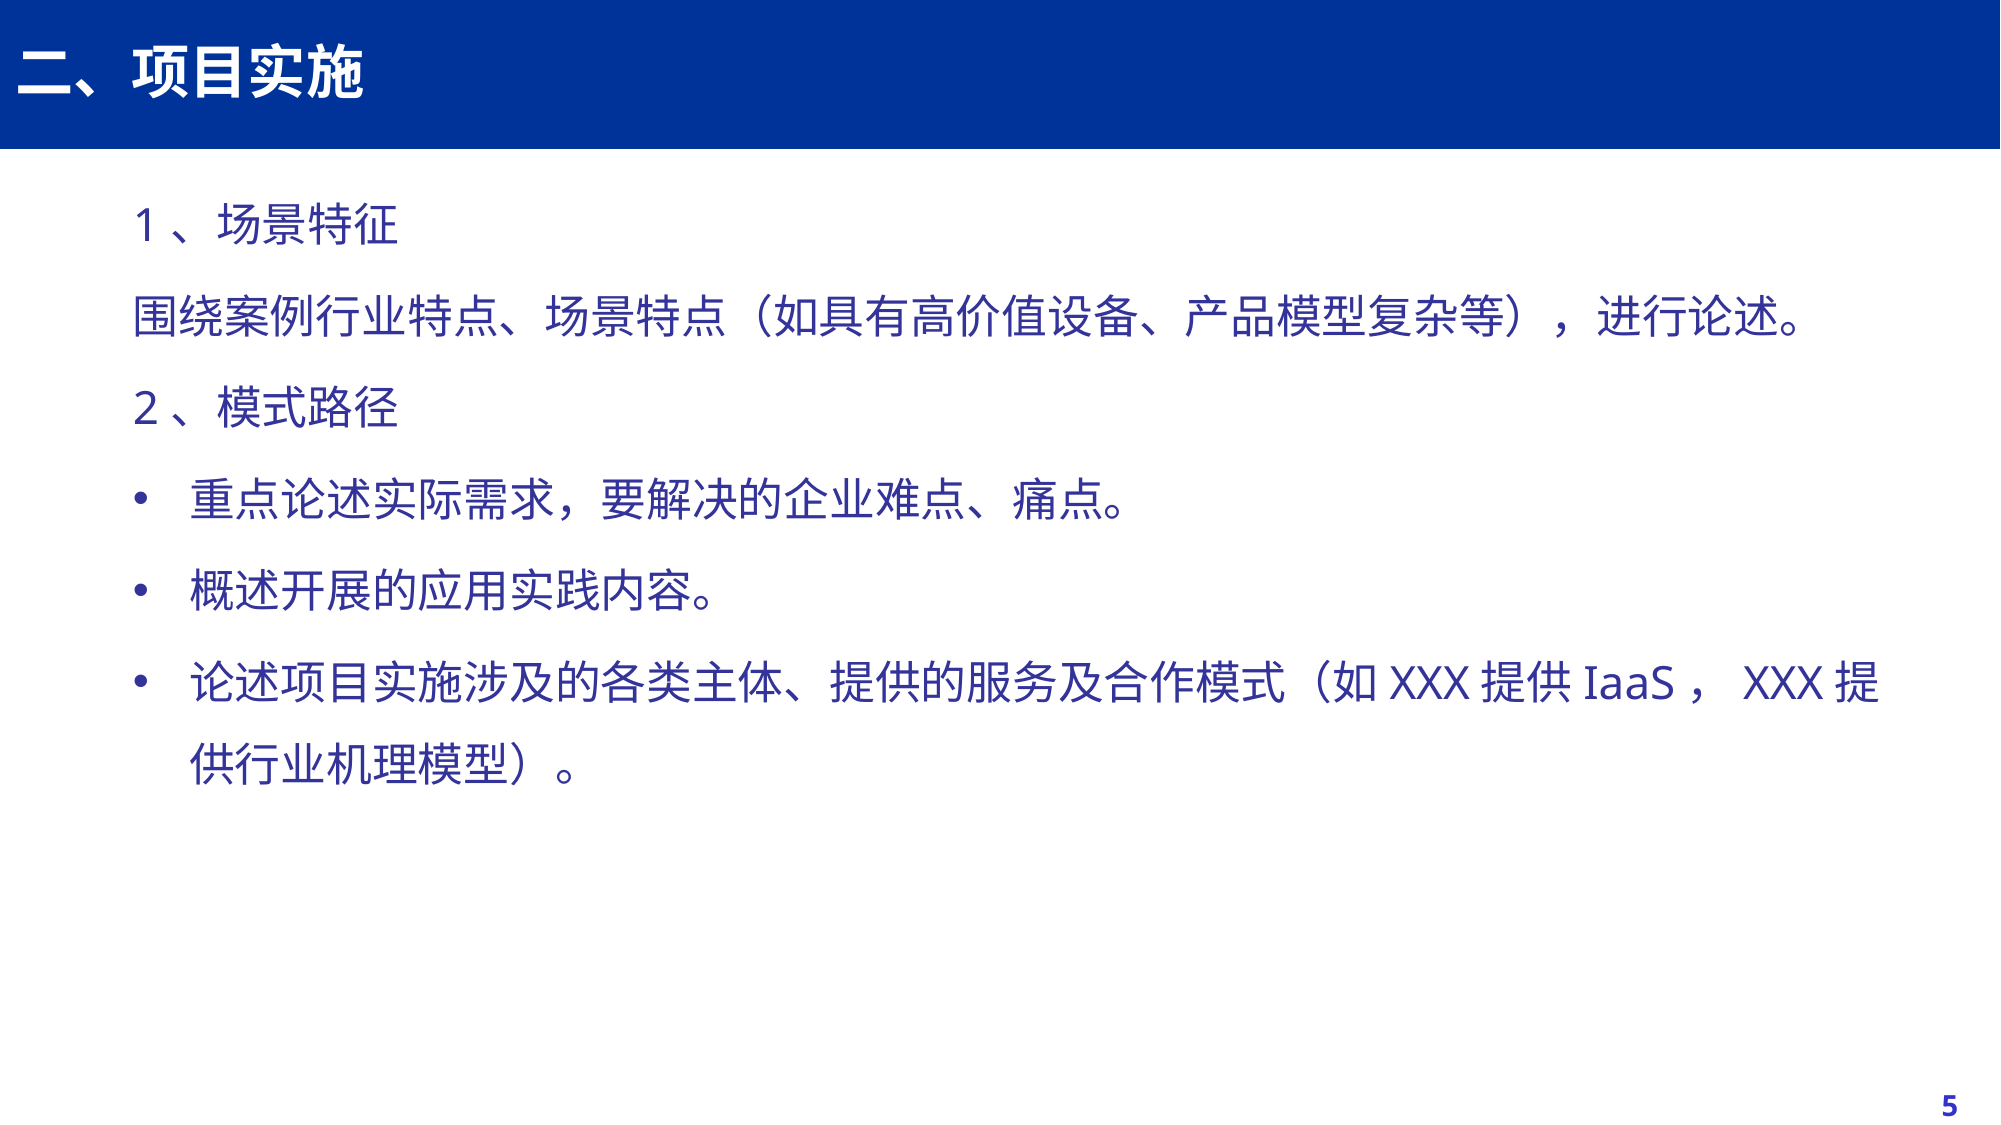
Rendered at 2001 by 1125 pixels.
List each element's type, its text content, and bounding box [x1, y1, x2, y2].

title 二、项目实施 [0, 0, 2000, 145]
text_box 1、场景特征 围绕案例行业特点、场景特点（如具有高价值设备、产品模型复杂等），进行论述。 2、模式路径 重点论述实际需求，要解决的企业难点、痛点。 概述开展的应用实践内容。 论述项目实施涉及的各类主体、提供的服务及合作模式（如XXX提供IaaS，XXX提供行业机理模型）。 [43, 160, 1910, 890]
